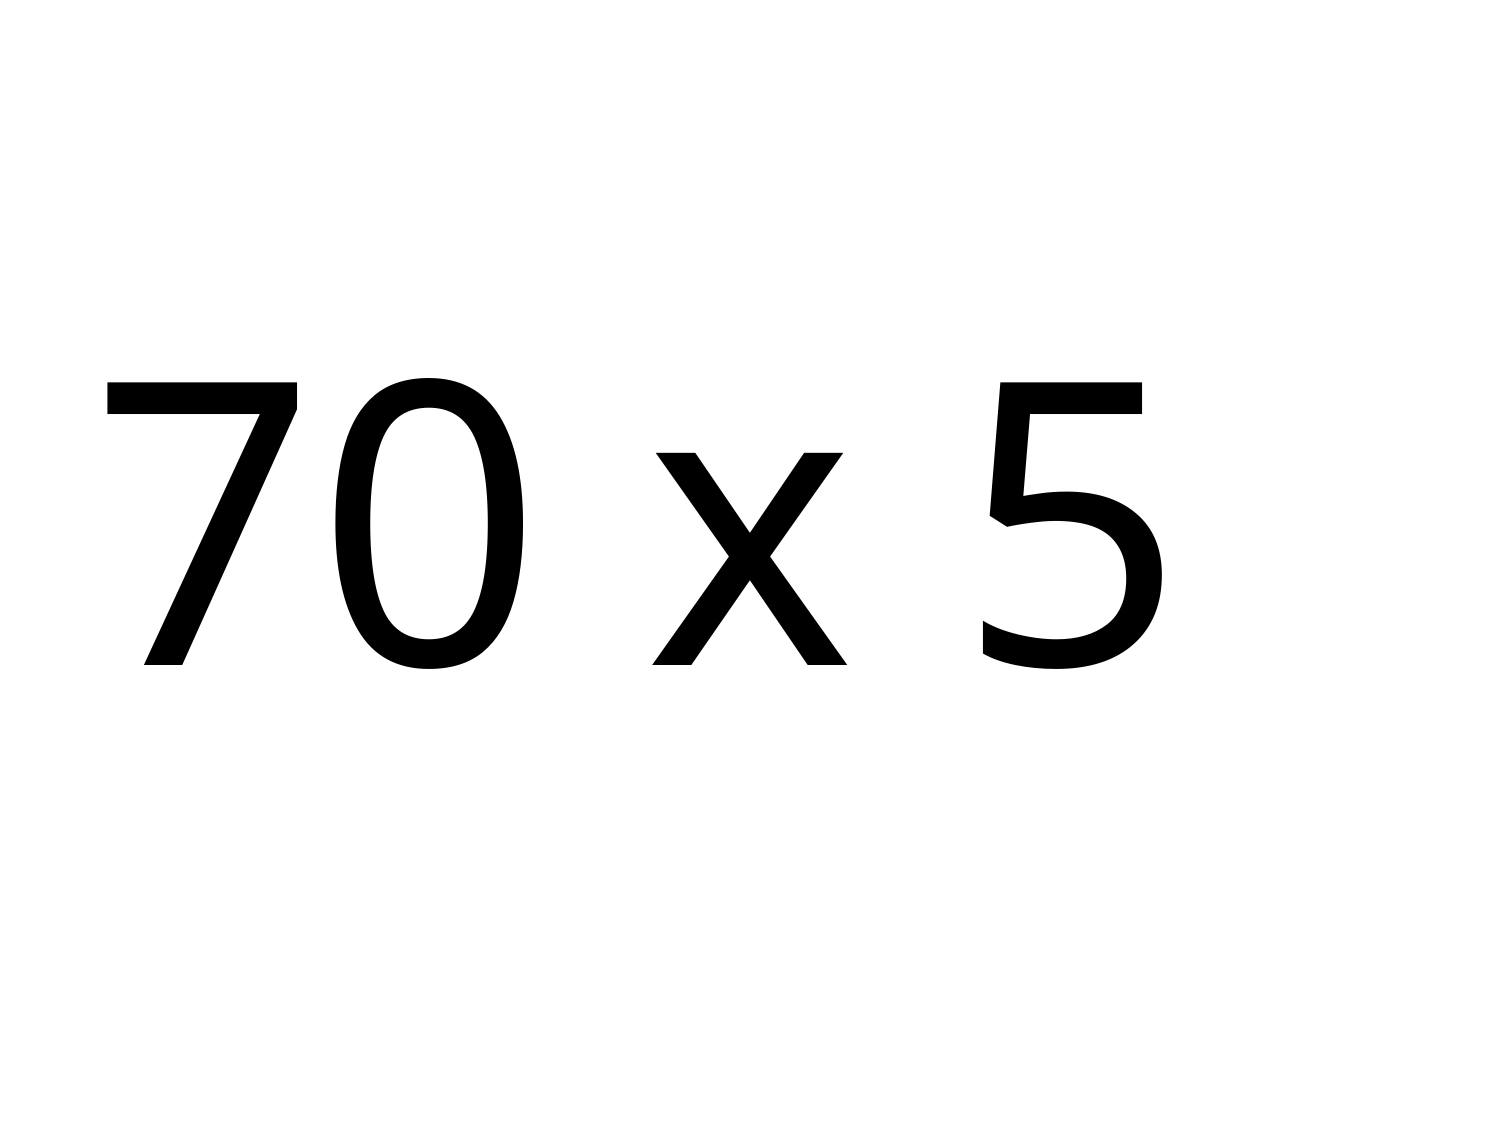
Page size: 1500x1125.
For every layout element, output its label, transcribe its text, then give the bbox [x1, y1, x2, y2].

list 70 x 5 [75, 262, 1425, 1005]
